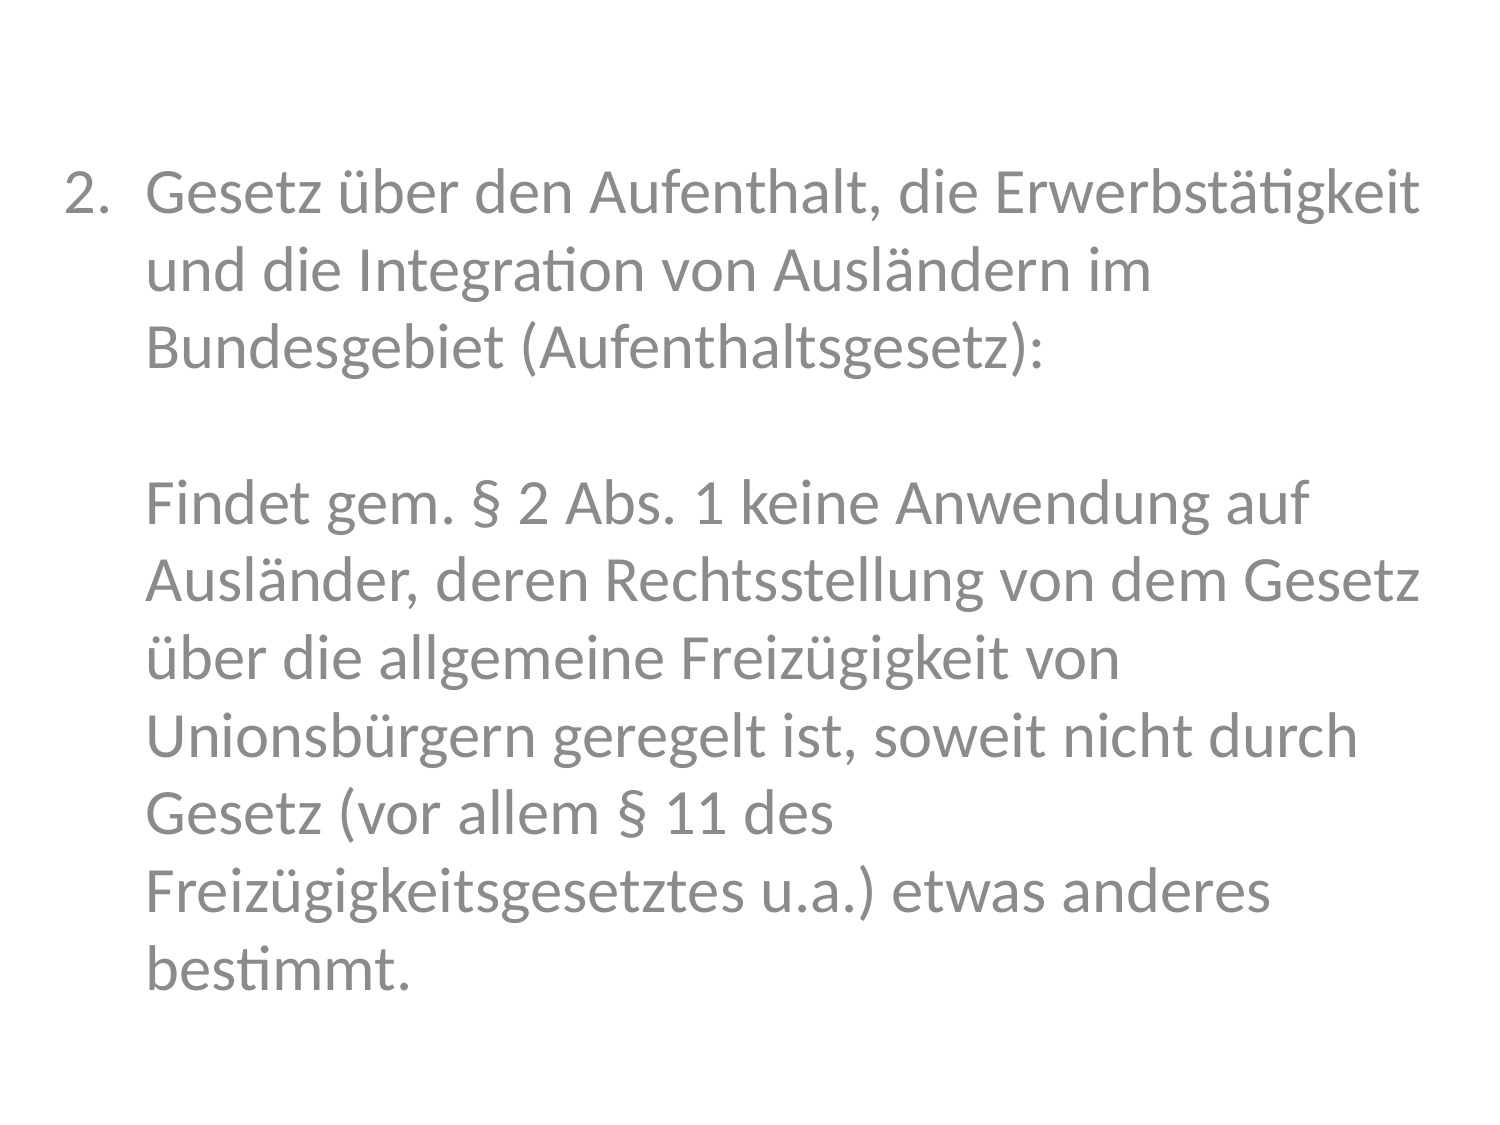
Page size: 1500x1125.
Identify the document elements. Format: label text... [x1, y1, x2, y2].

subtitle Gesetz über den Aufenthalt, die Erwerbstätigkeit und die Integration von Ausländern im Bundesgebiet (Aufenthaltsgesetz): Findet gem. § 2 Abs. 1 keine Anwendung auf Ausländer, deren Rechtsstellung von dem Gesetz über die allgemeine Freizügigkeit von Unionsbürgern geregelt ist, soweit nicht durch Gesetz (vor allem § 11 des Freizügigkeitsgesetztes u.a.) etwas anderes bestimmt. [48, 50, 1446, 1063]
